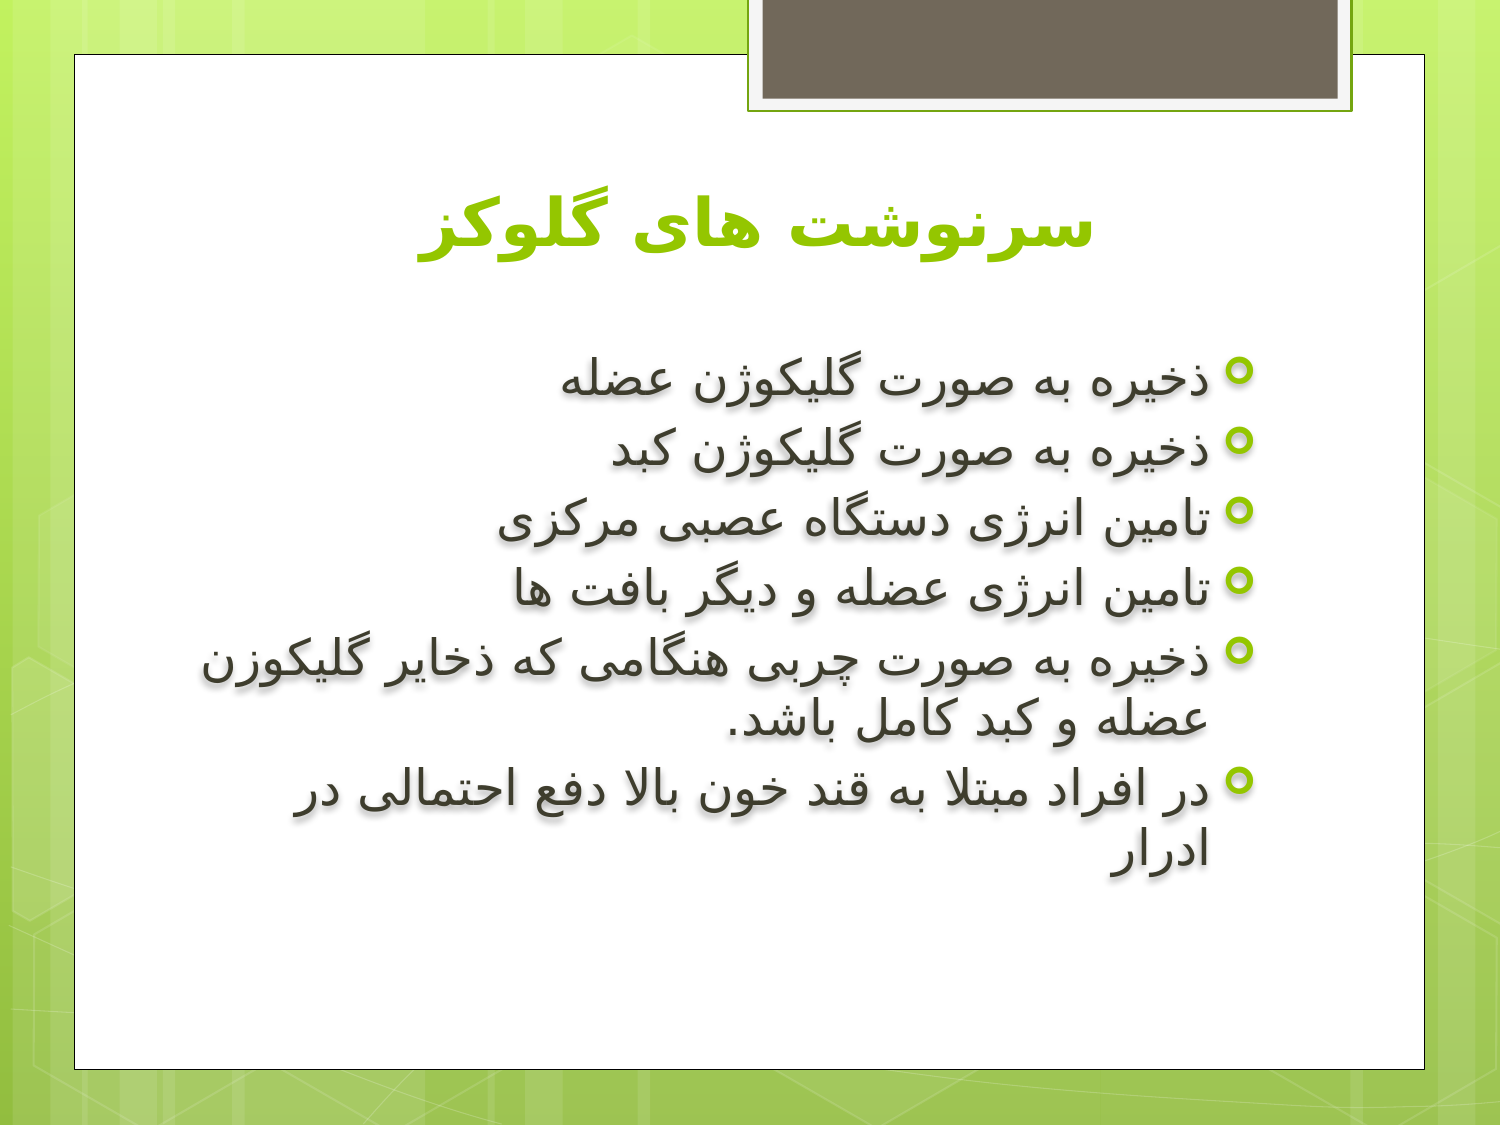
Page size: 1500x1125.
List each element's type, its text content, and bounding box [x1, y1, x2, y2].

list ذخیره به صورت گلیکوژن عضله ذخیره به صورت گلیکوژن کبد تامین انرژی دستگاه عصبی مرکزی تامین انرژی عضله و دیگر بافت ها ذخیره به صورت چربی هنگامی که ذخایر گلیکوزن عضله و کبد کامل باشد. در افراد مبتلا به قند خون بالا دفع احتمالی در ادرار [171, 338, 1283, 914]
title سرنوشت های گلوکز [171, 79, 1324, 268]
